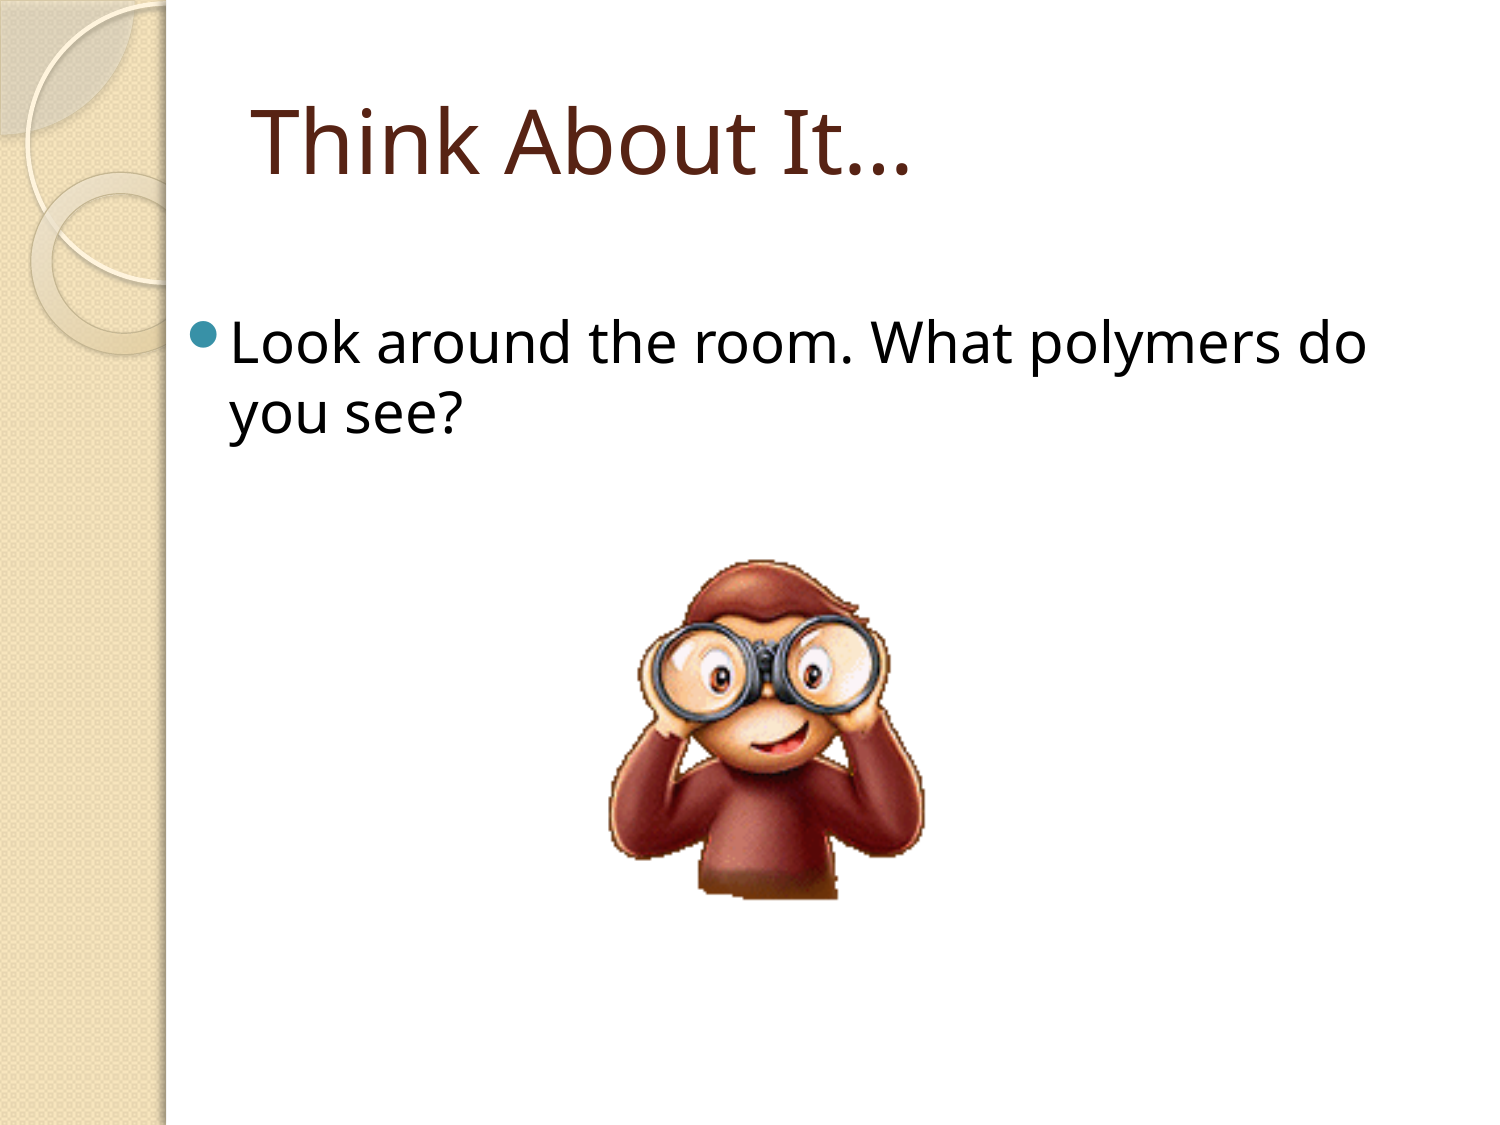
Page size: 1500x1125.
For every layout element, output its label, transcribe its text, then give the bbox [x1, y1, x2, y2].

title Think About It… [235, 45, 1466, 233]
list Look around the room. What polymers do you see? [158, 298, 1437, 453]
picture [607, 558, 929, 903]
